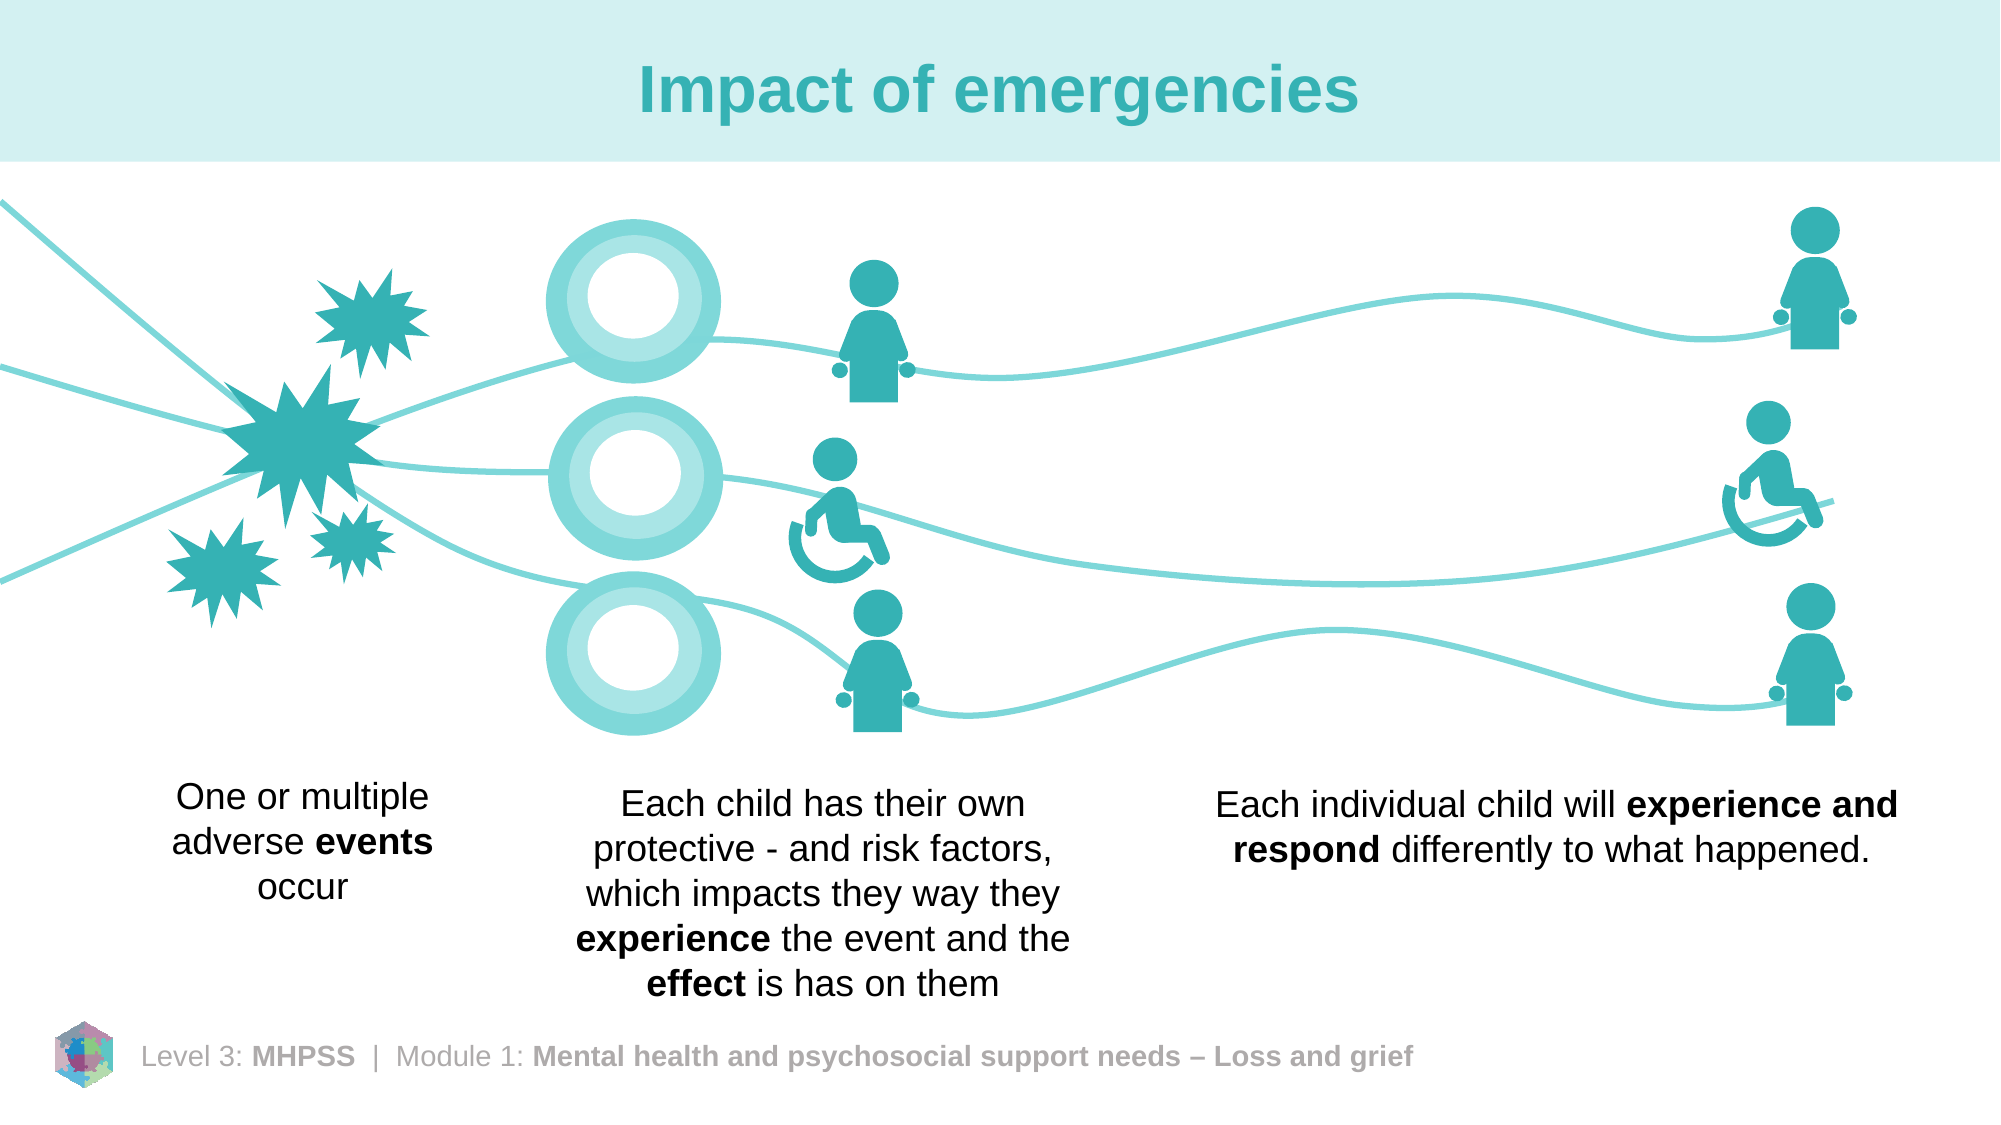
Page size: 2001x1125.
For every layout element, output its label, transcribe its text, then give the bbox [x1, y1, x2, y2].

text_box [589, 727, 678, 738]
picture [55, 1021, 113, 1088]
title Impact of emergencies [137, 19, 1863, 163]
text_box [794, 437, 893, 578]
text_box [1771, 206, 1859, 350]
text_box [1767, 582, 1855, 726]
text_box One or multiple adverse events occur [153, 764, 452, 915]
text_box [830, 259, 918, 403]
text_box Each individual child will experience and respond differently to what happened. [1194, 772, 1920, 878]
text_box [834, 589, 921, 733]
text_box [0, 201, 1842, 716]
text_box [1728, 400, 1827, 541]
text_box Each child has their own protective - and risk factors, which impacts they way they experience the event and the effect is has on them [530, 771, 1117, 1012]
